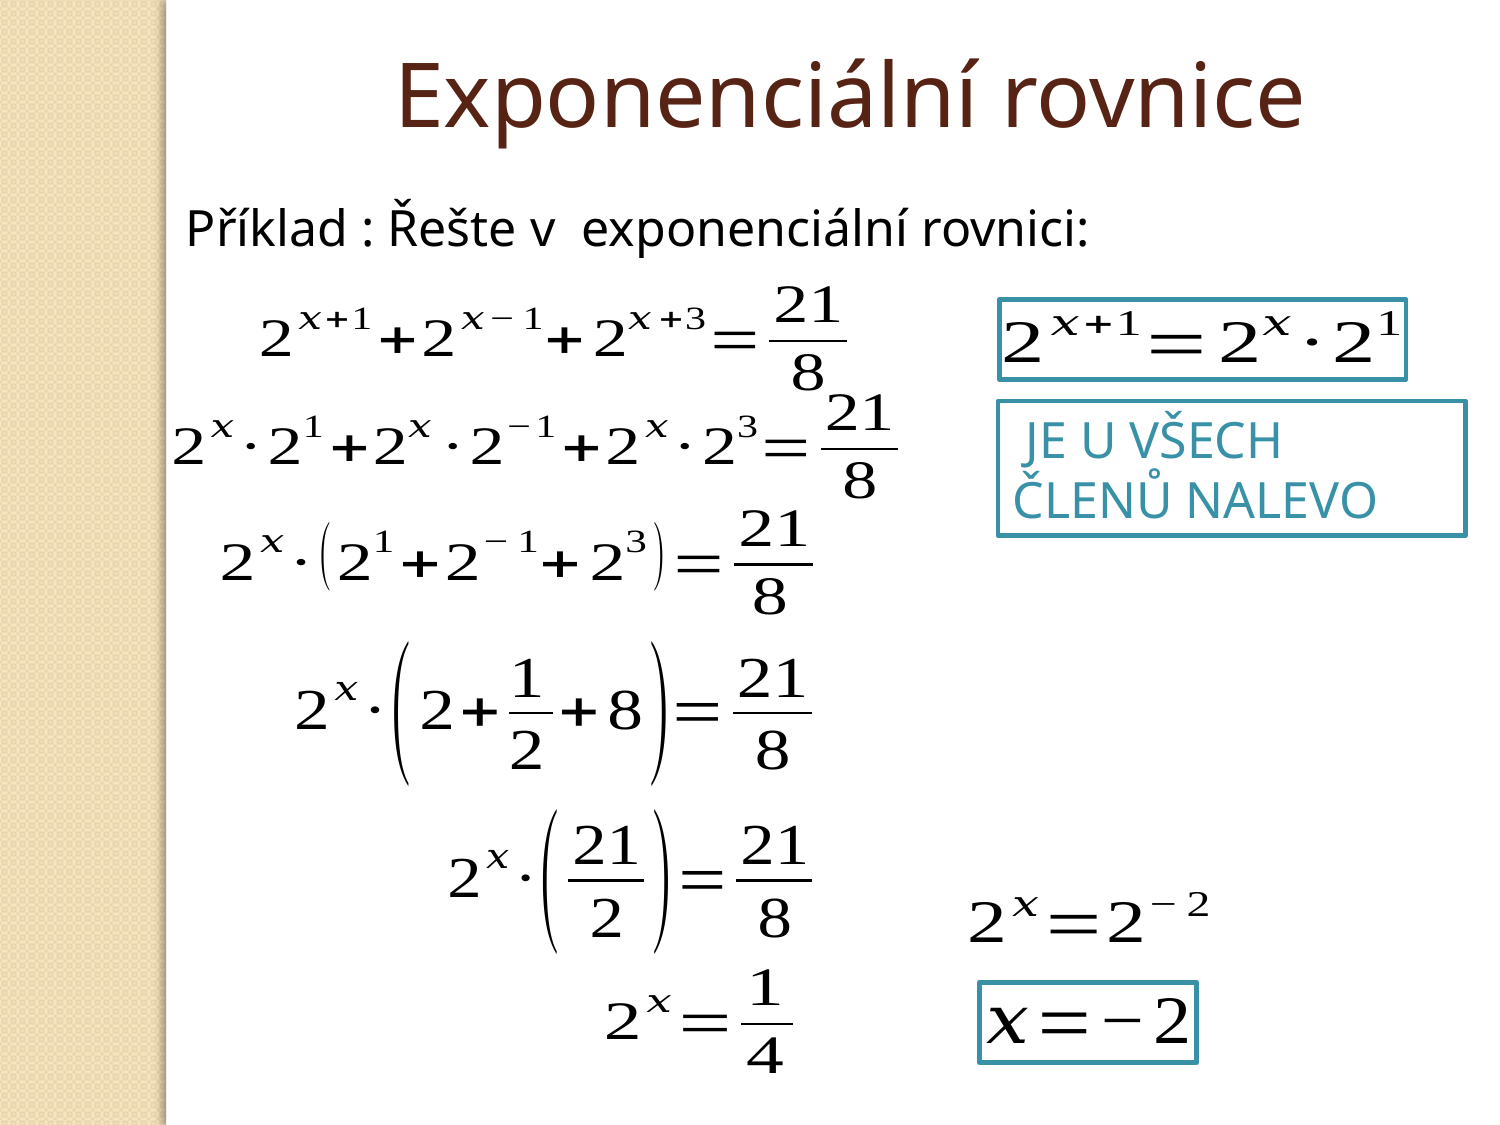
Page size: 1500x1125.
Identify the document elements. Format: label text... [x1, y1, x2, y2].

text_box Exponenciální rovnice [235, 30, 1466, 159]
